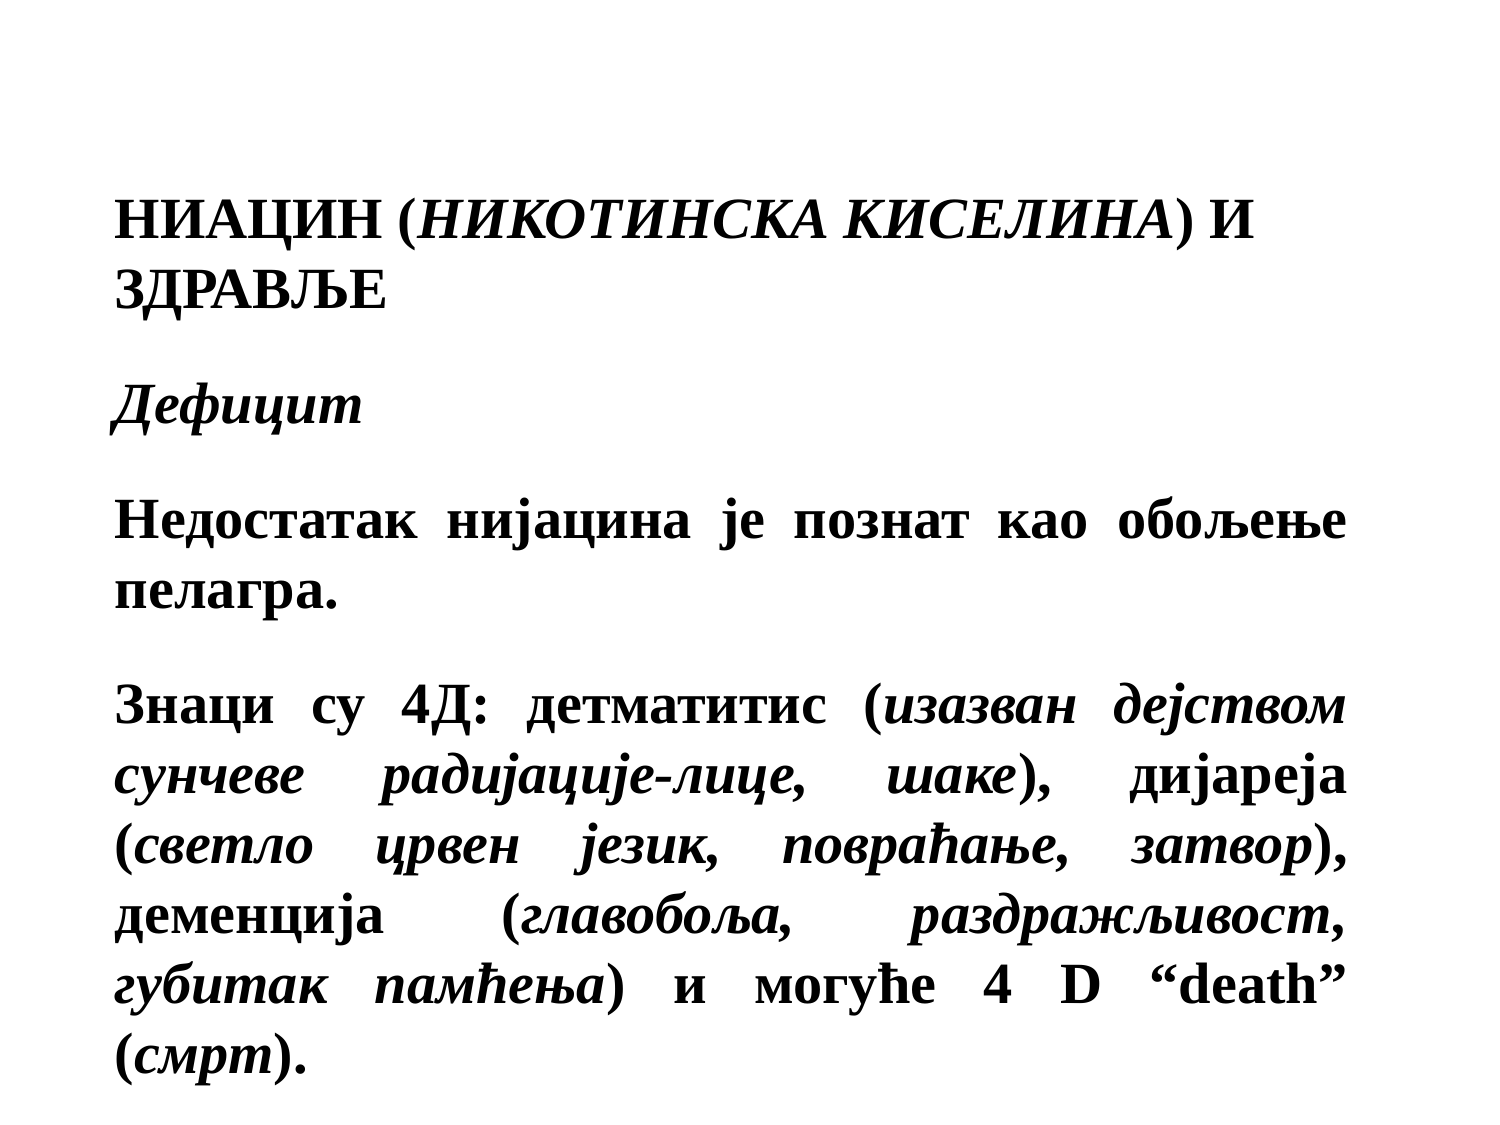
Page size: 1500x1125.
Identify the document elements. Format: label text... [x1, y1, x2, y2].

text_box НИАЦИН (НИКОТИНСКА КИСЕЛИНА) И ЗДРАВЉЕ Дефицит Недостатак нијацина је познат као обољење пелагра. Знаци су 4Д: детматитис (изазван дејством сунчеве радијације-лице, шаке), дијареја (светло црвен језик, повраћање, затвор), деменција (главобоља, раздражљивост, губитак памћења) и могуће 4 D “death” (смрт). [100, 172, 1363, 1093]
